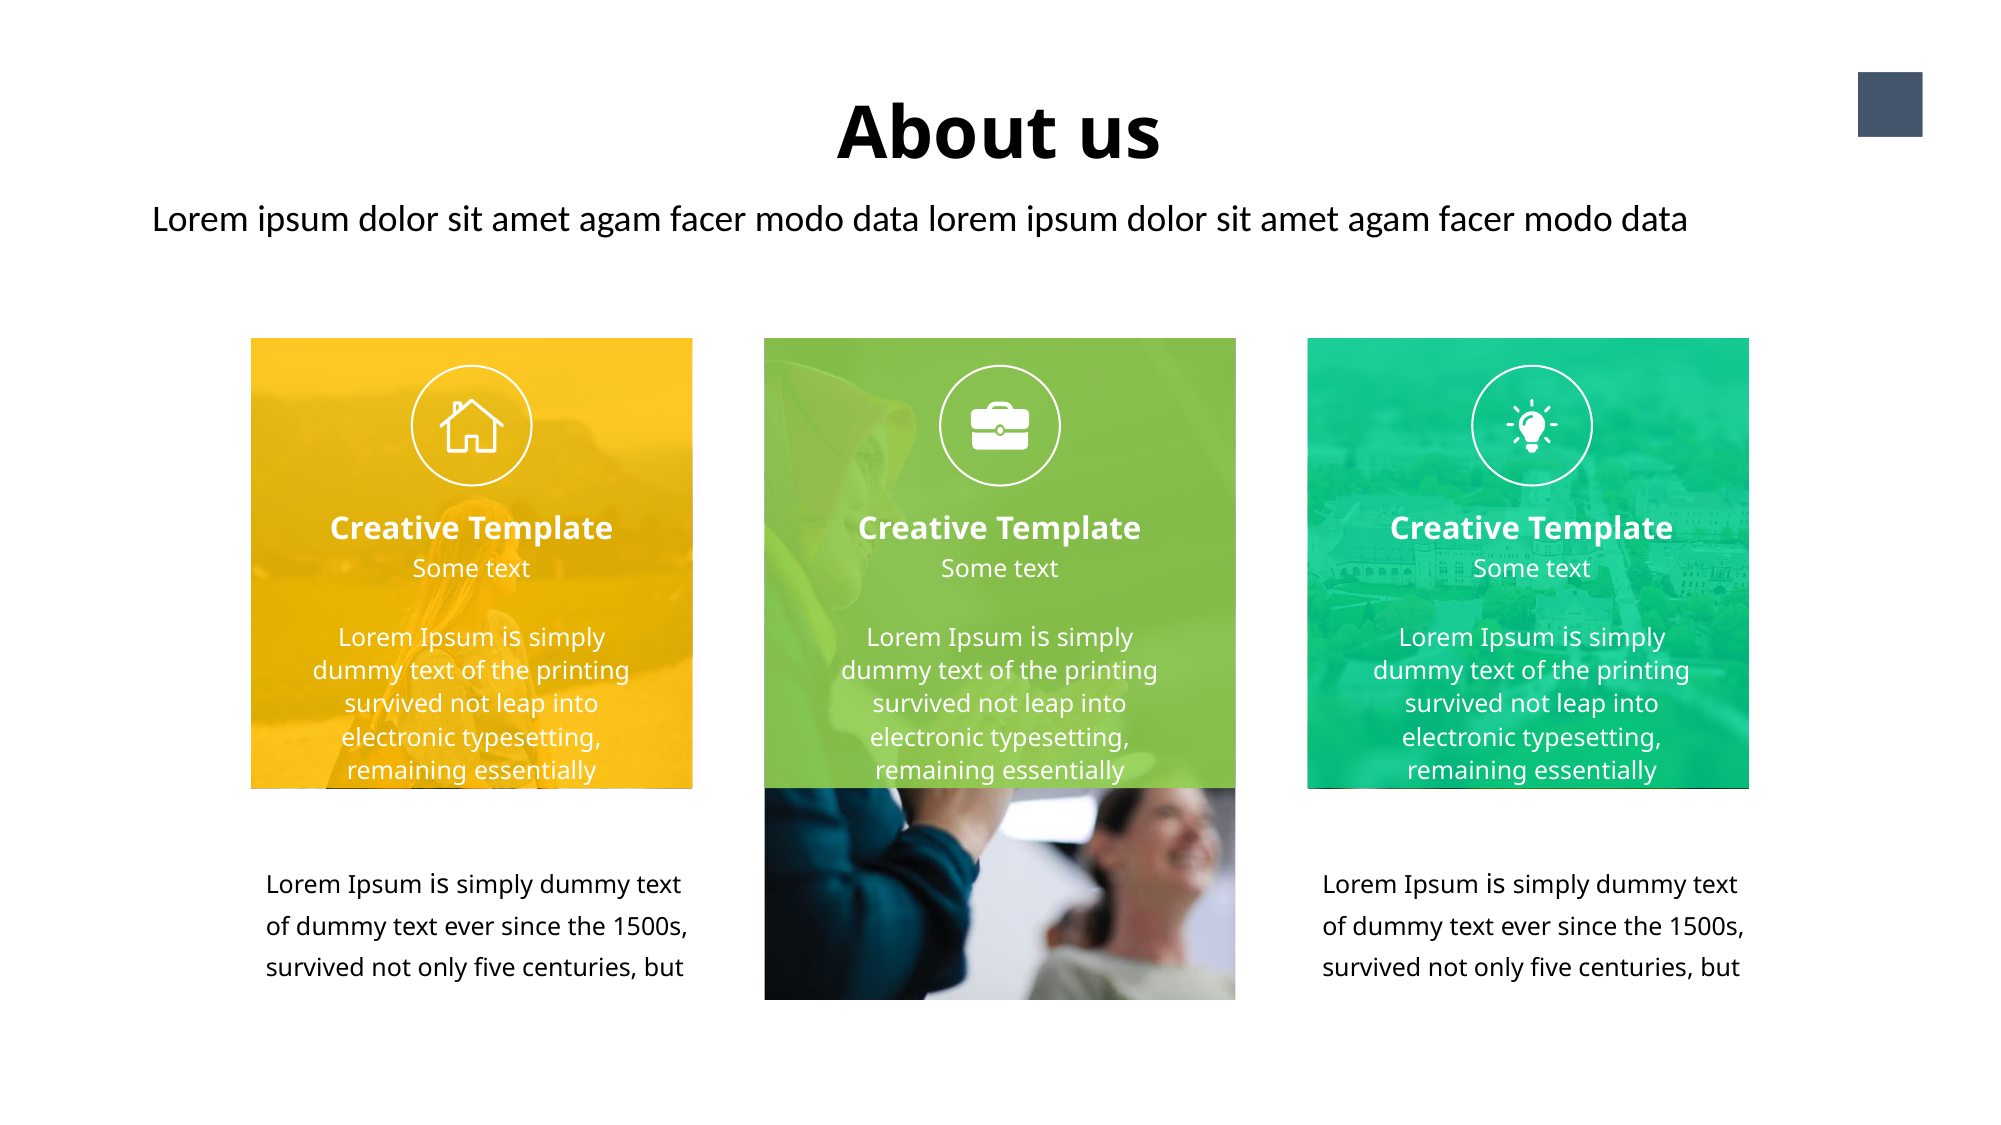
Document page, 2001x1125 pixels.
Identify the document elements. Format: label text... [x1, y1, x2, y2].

title About us [137, 33, 1863, 237]
picture [764, 338, 1236, 1000]
picture [1307, 761, 1749, 789]
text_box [807, 365, 1193, 761]
text_box Lorem Ipsum is simply dummy text of dummy text ever since the 1500s, survived not only five centuries, but [251, 849, 722, 990]
text_box Lorem Ipsum is simply dummy text of dummy text ever since the 1500s, survived not only five centuries, but [1307, 849, 1779, 990]
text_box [1289, 365, 1775, 761]
text_box [1863, 71, 1924, 78]
text_box [1863, 130, 1924, 138]
slide_number 5 [1863, 78, 1927, 130]
picture [1307, 338, 1749, 365]
picture [251, 338, 693, 789]
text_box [279, 365, 665, 761]
